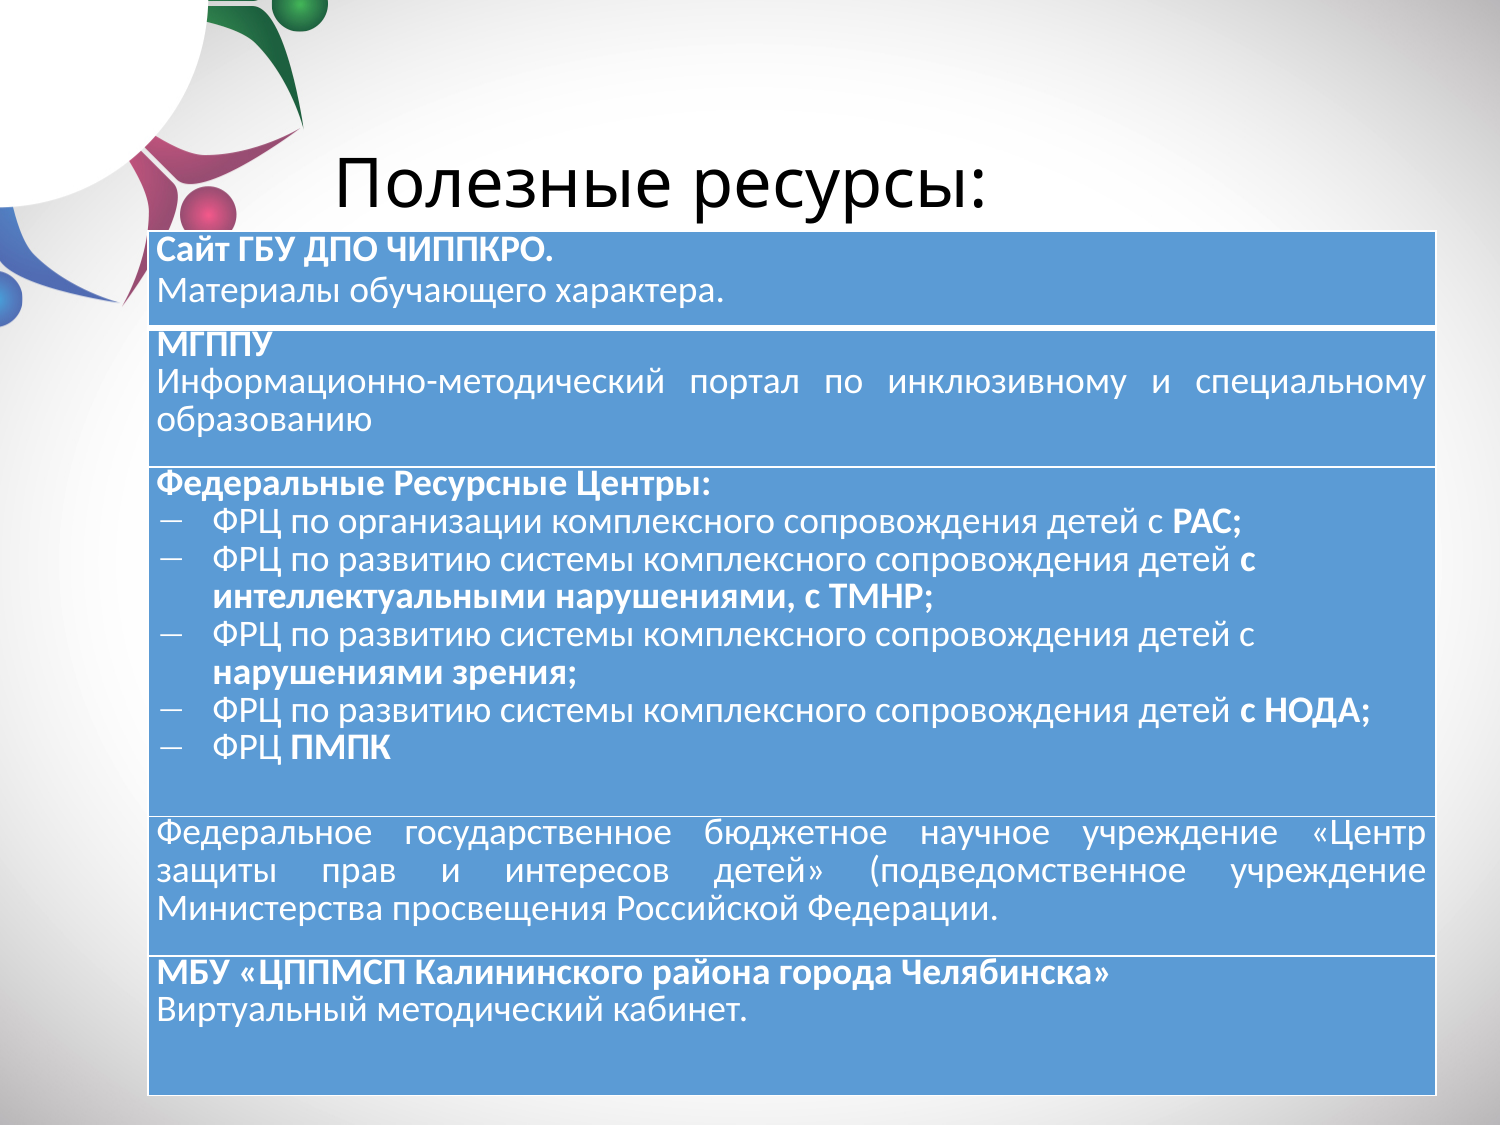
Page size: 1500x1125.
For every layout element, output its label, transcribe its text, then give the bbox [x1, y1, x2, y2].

picture [0, 0, 1500, 1125]
table_cell МГППУ Информационно-методический портал по инклюзивному и специальному образованию [149, 331, 1435, 466]
table_cell Федеральное государственное бюджетное научное учреждение «Центр защиты прав и интересов детей» (подведомственное учреждение Министерства просвещения Российской Федерации. [149, 817, 1435, 955]
table_header Сайт ГБУ ДПО ЧИППКРО. Материалы обучающего характера. [149, 232, 1435, 325]
table_cell Федеральные Ресурсные Центры: ФРЦ по организации комплексного сопровождения детей с РАС; ФРЦ по развитию системы комплексного сопровождения детей с интеллектуальными нарушениями, с ТМНР; ФРЦ по развитию системы комплексного сопровождения детей с нарушениями зрения; ФРЦ по развитию системы комплексного сопровождения детей с НОДА; ФРЦ ПМПК [149, 468, 1435, 816]
table_cell МБУ «ЦППМСП Калининского района города Челябинска» Виртуальный методический кабинет. [149, 957, 1435, 1095]
title Полезные ресурсы: [319, 140, 1416, 230]
